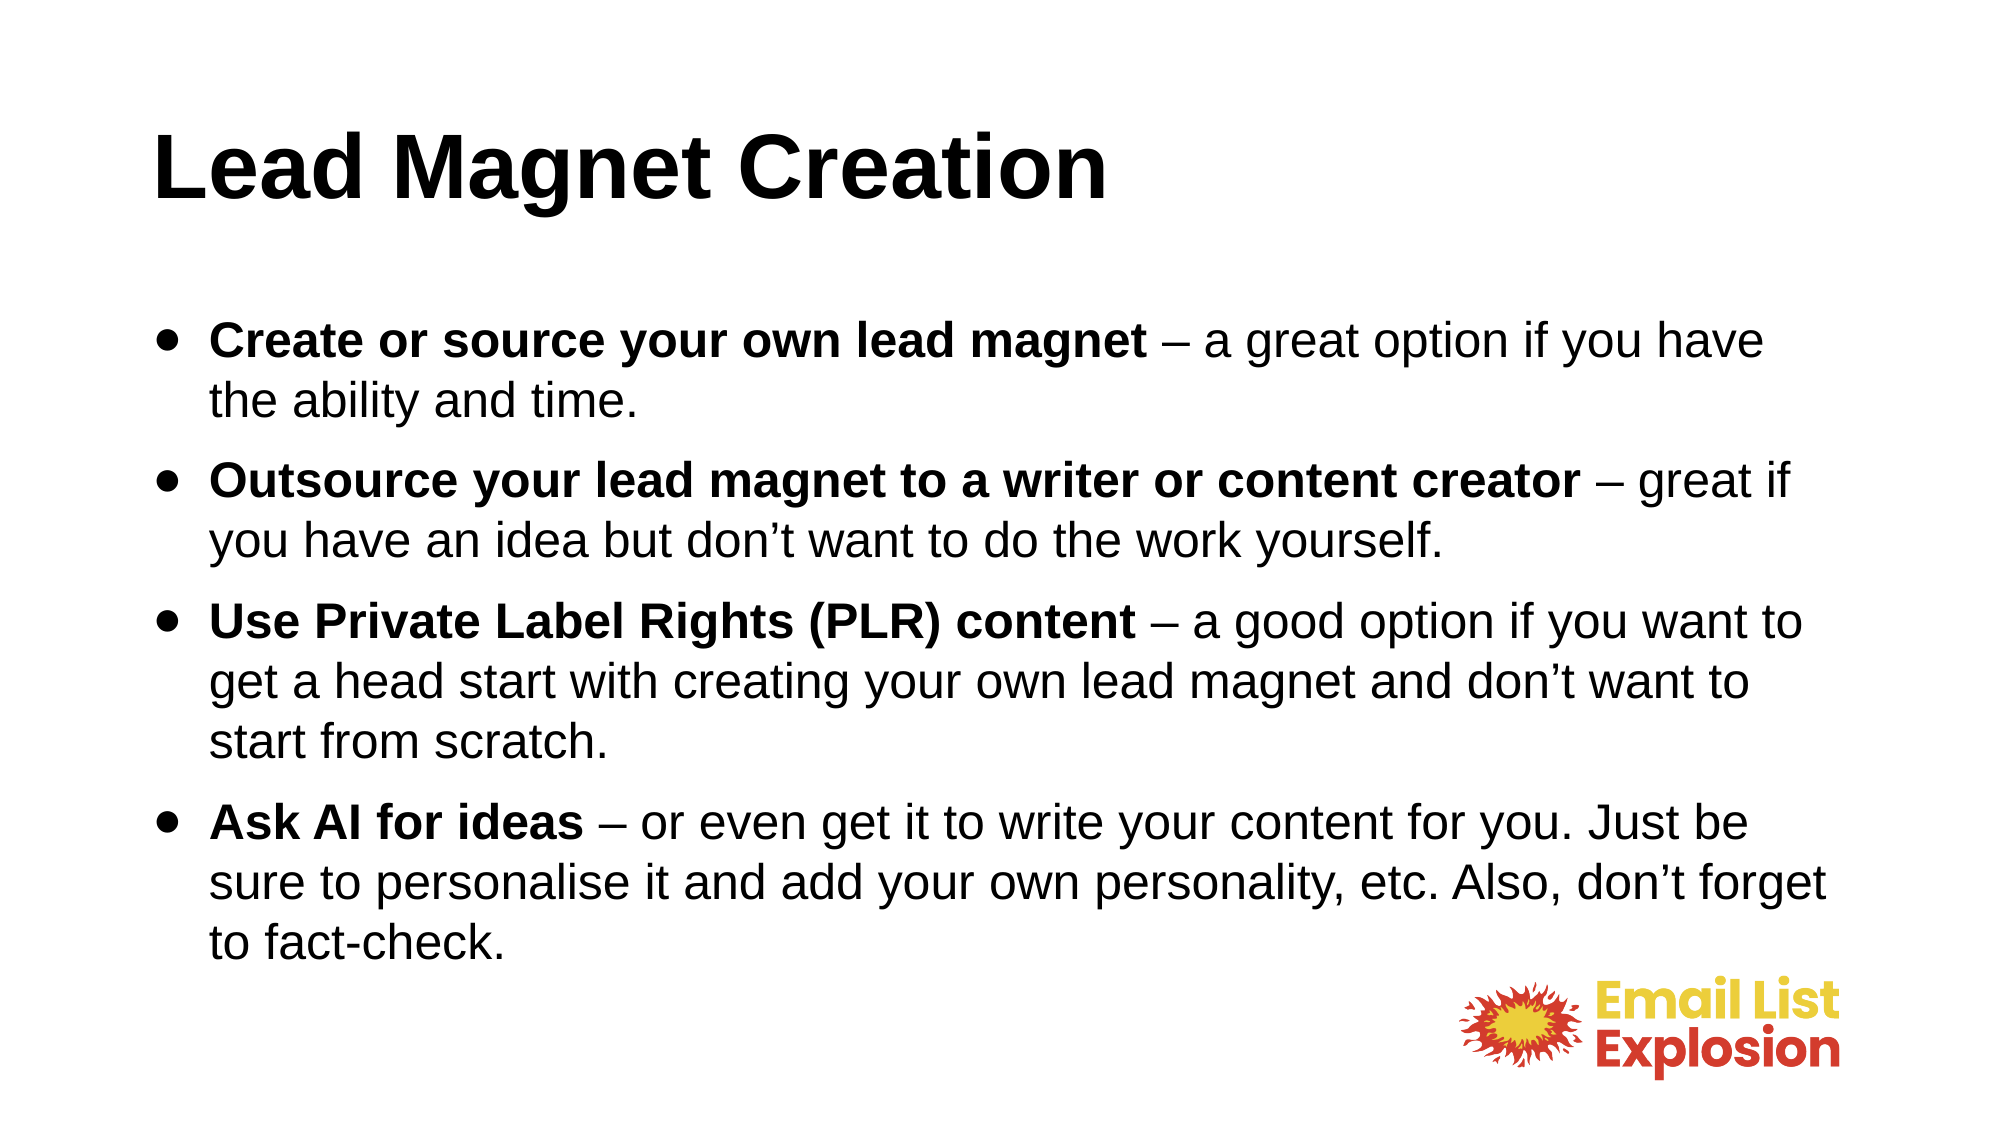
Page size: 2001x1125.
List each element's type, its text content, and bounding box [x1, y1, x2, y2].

list Create or source your own lead magnet – a great option if you have the ability and time. Outsource your lead magnet to a writer or content creator – great if you have an idea but don’t want to do the work yourself. Use Private Label Rights (PLR) content – a good option if you want to get a head start with creating your own lead magnet and don’t want to start from scratch. Ask AI for ideas – or even get it to write your content for you. Just be sure to personalise it and add your own personality, etc. Also, don’t forget to fact-check. [137, 299, 1863, 1014]
title Lead Magnet Creation [137, 59, 1863, 278]
picture [1448, 1014, 1849, 1103]
